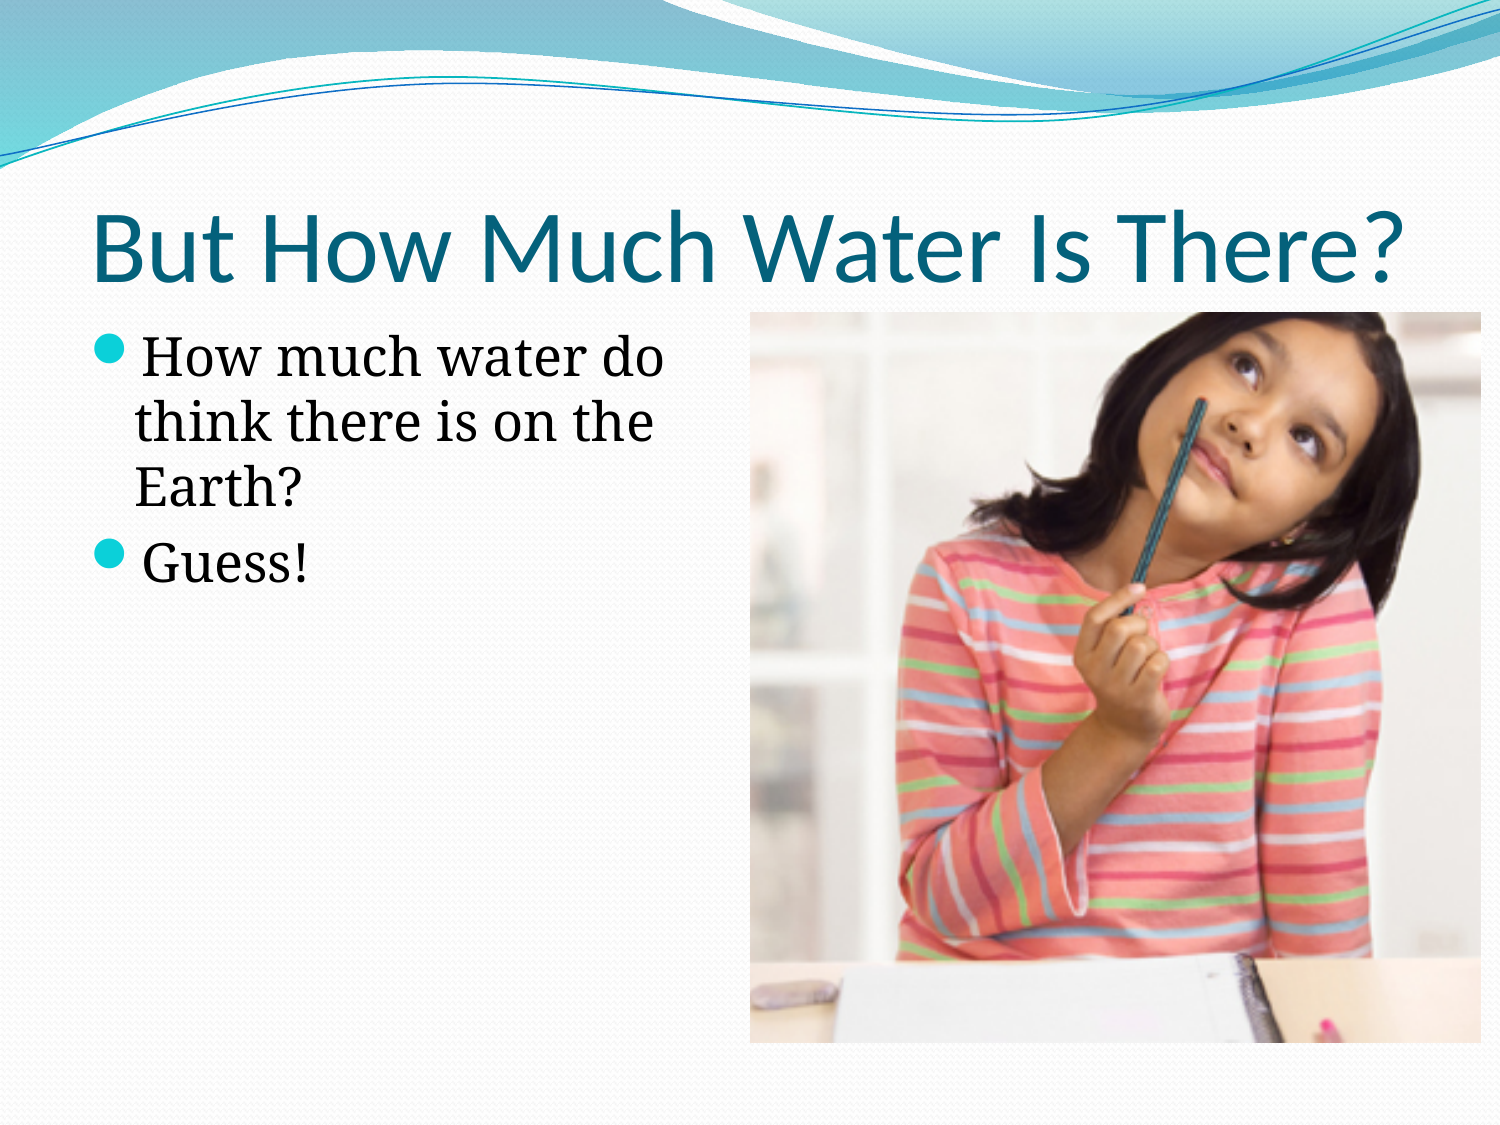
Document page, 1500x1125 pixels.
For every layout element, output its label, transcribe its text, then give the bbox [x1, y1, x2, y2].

title But How Much Water Is There? [74, 115, 1426, 304]
picture [749, 312, 1481, 1044]
list How much water do think there is on the Earth? Guess! [74, 314, 738, 1043]
